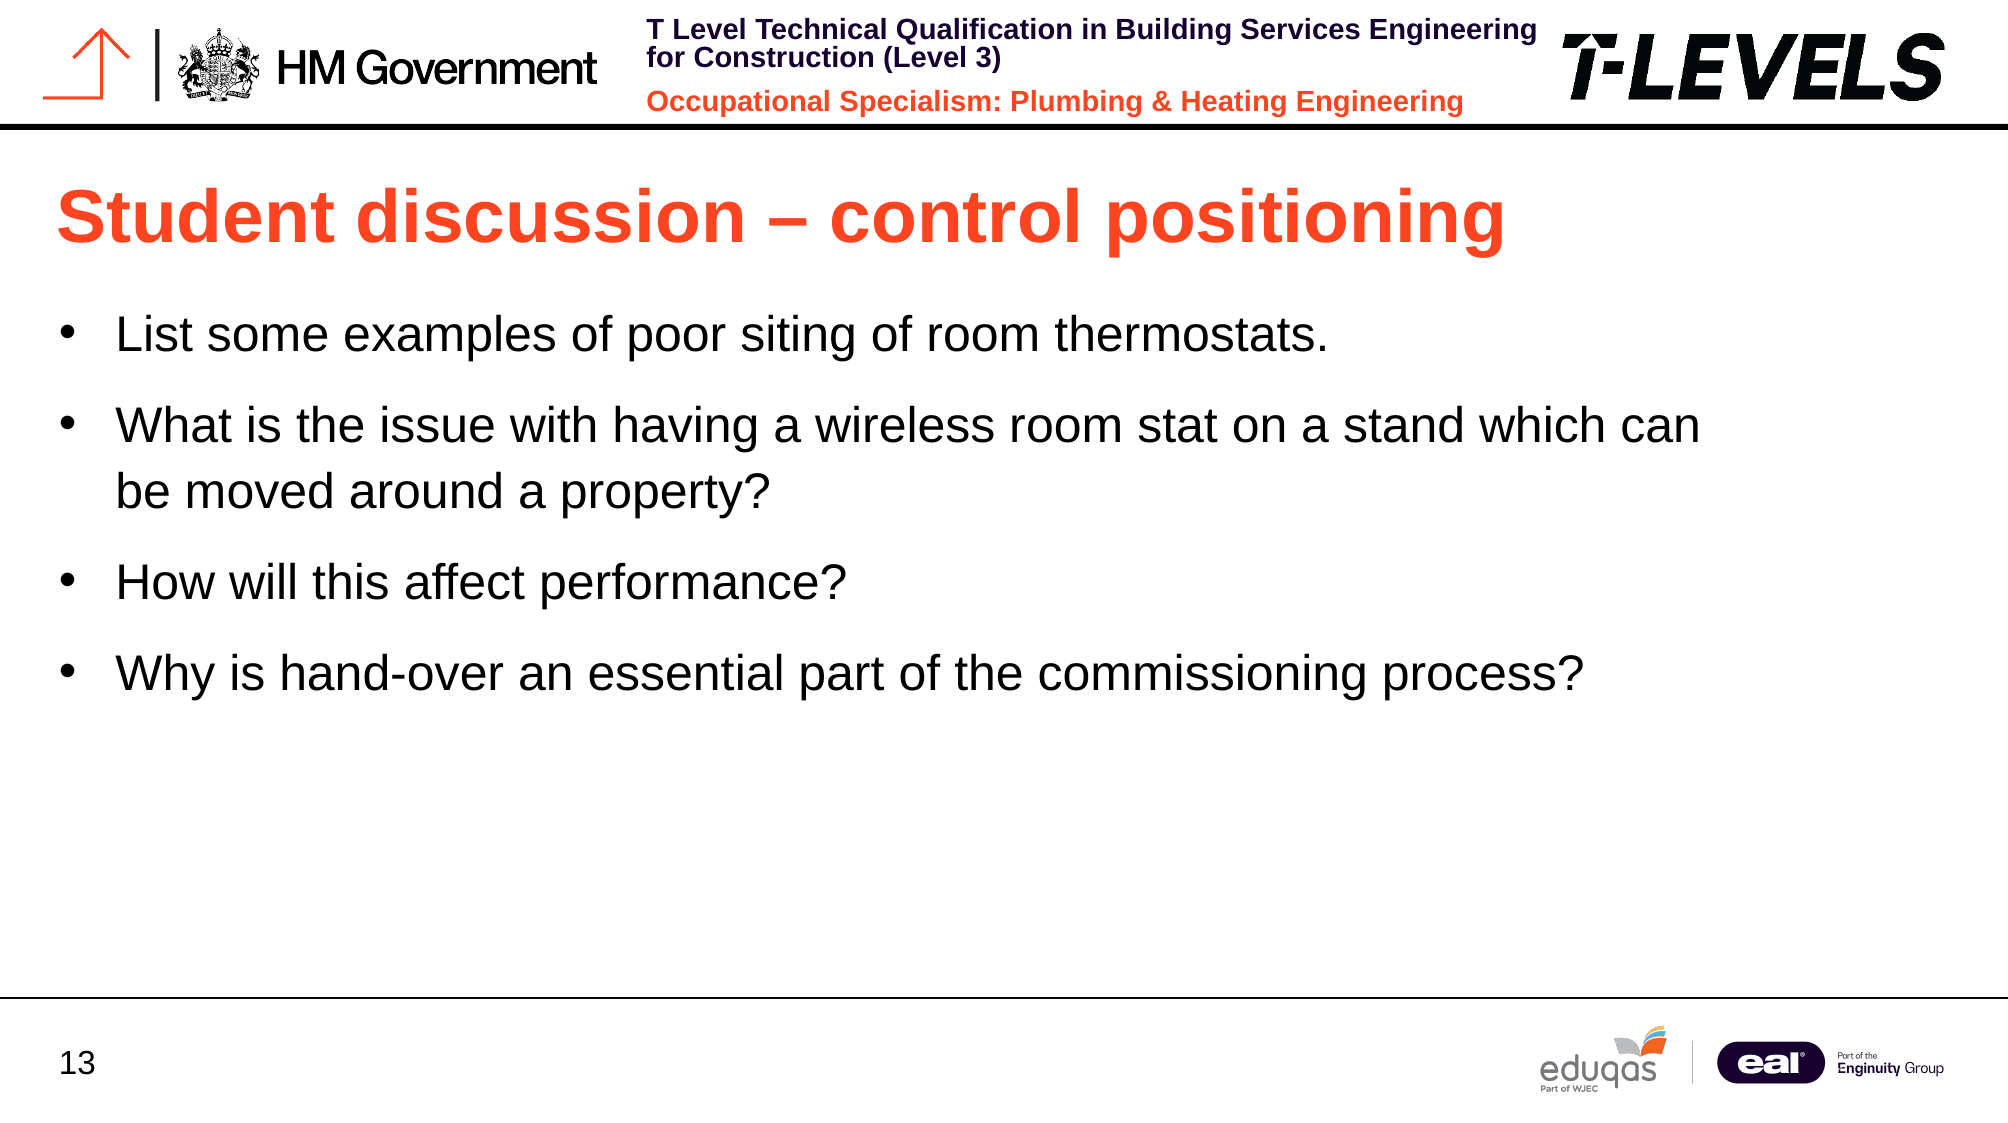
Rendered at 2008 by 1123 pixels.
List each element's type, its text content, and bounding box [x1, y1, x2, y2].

picture [155, 28, 597, 102]
picture [38, 27, 136, 100]
title Student discussion – control positioning [41, 111, 1949, 314]
picture [1535, 1021, 1949, 1097]
picture [1543, 25, 1964, 108]
list List some examples of poor siting of room thermostats. What is the issue with having a wireless room stat on a stand which can be moved around a property? How will this affect performance? Why is hand-over an essential part of the commissioning process? [59, 295, 1749, 896]
